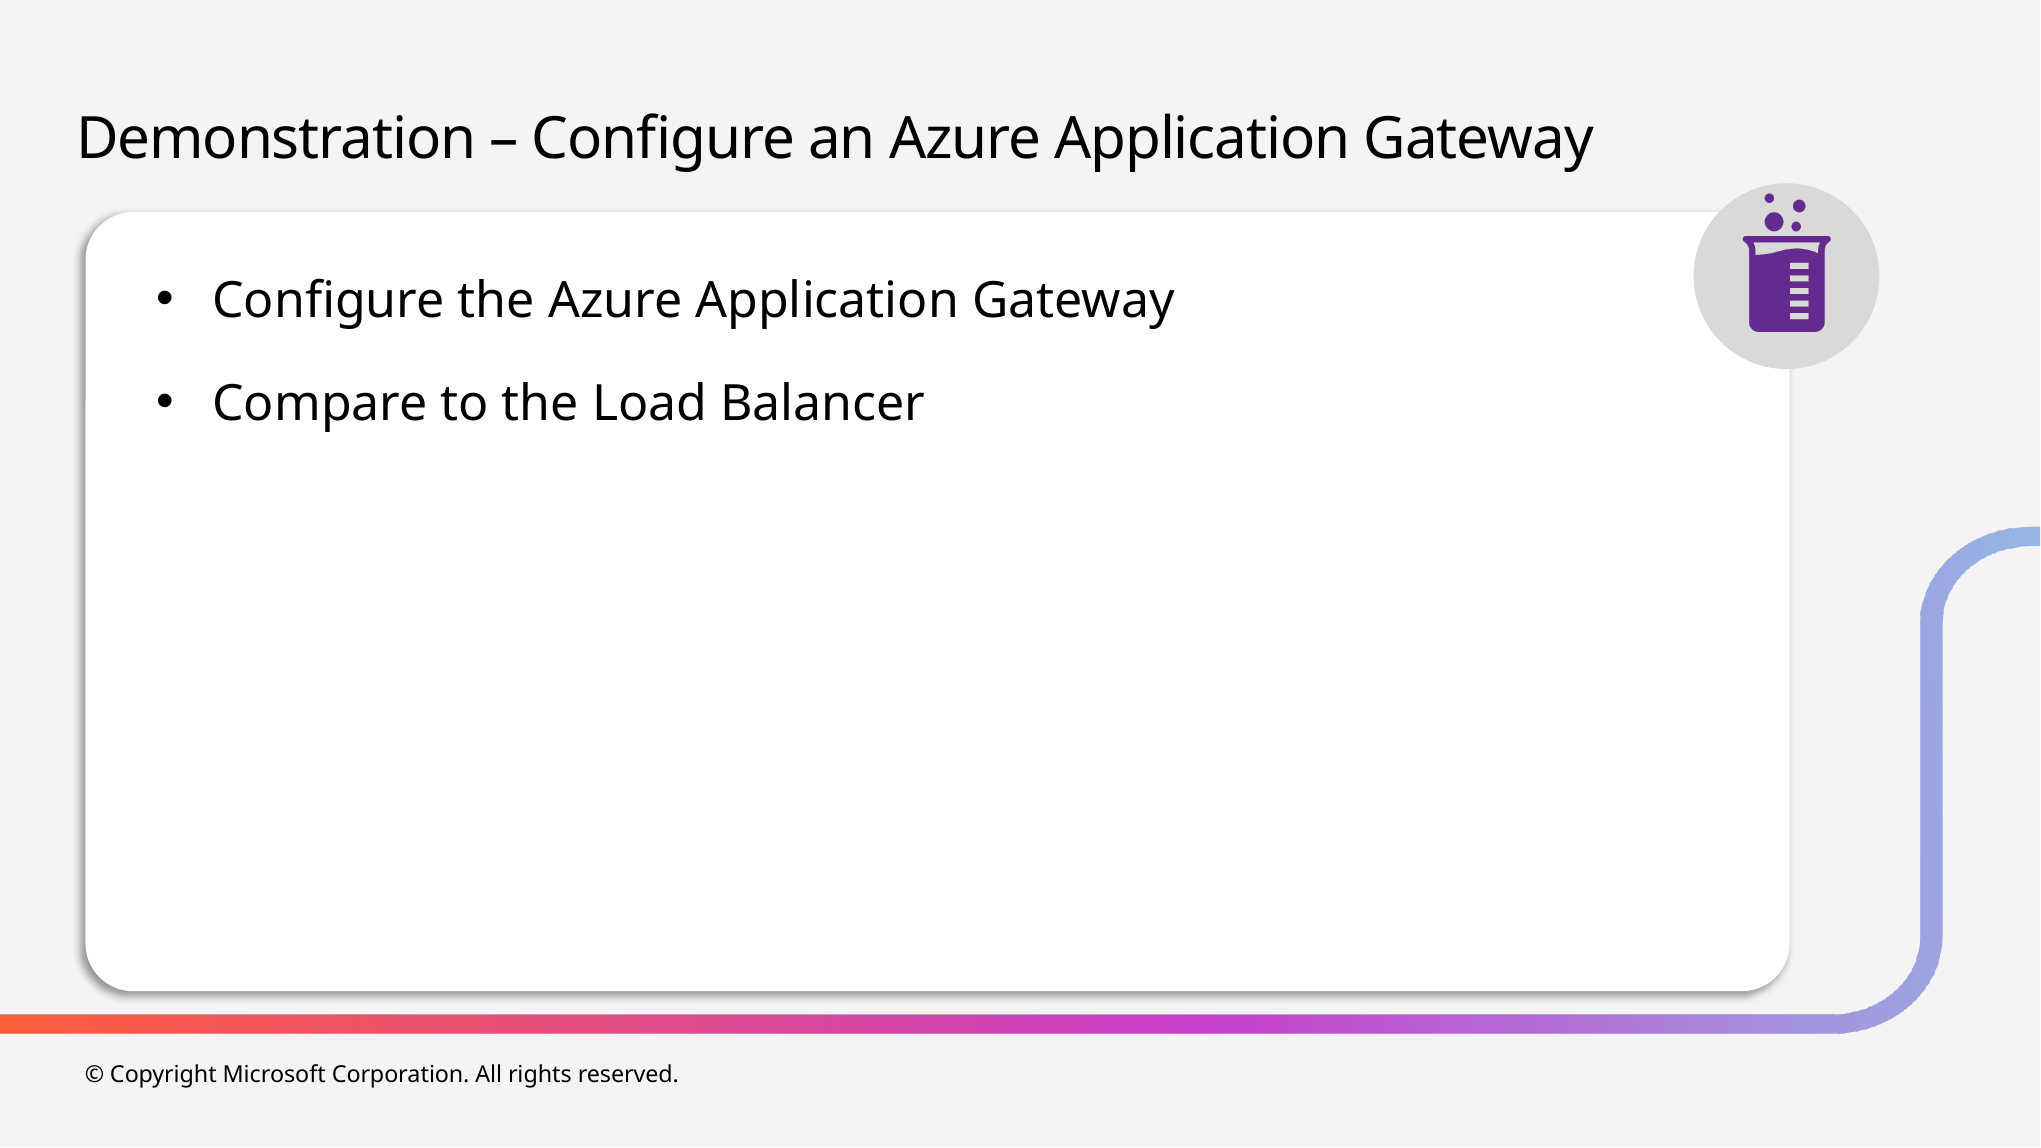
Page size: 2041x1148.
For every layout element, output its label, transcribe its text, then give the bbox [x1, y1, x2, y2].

title Demonstration – Configure an Azure Application Gateway [76, 93, 1968, 230]
picture [0, 526, 2041, 1034]
text_box Configure the Azure Application Gateway Compare to the Load Balancer [155, 237, 1666, 431]
picture [1711, 230, 1862, 338]
